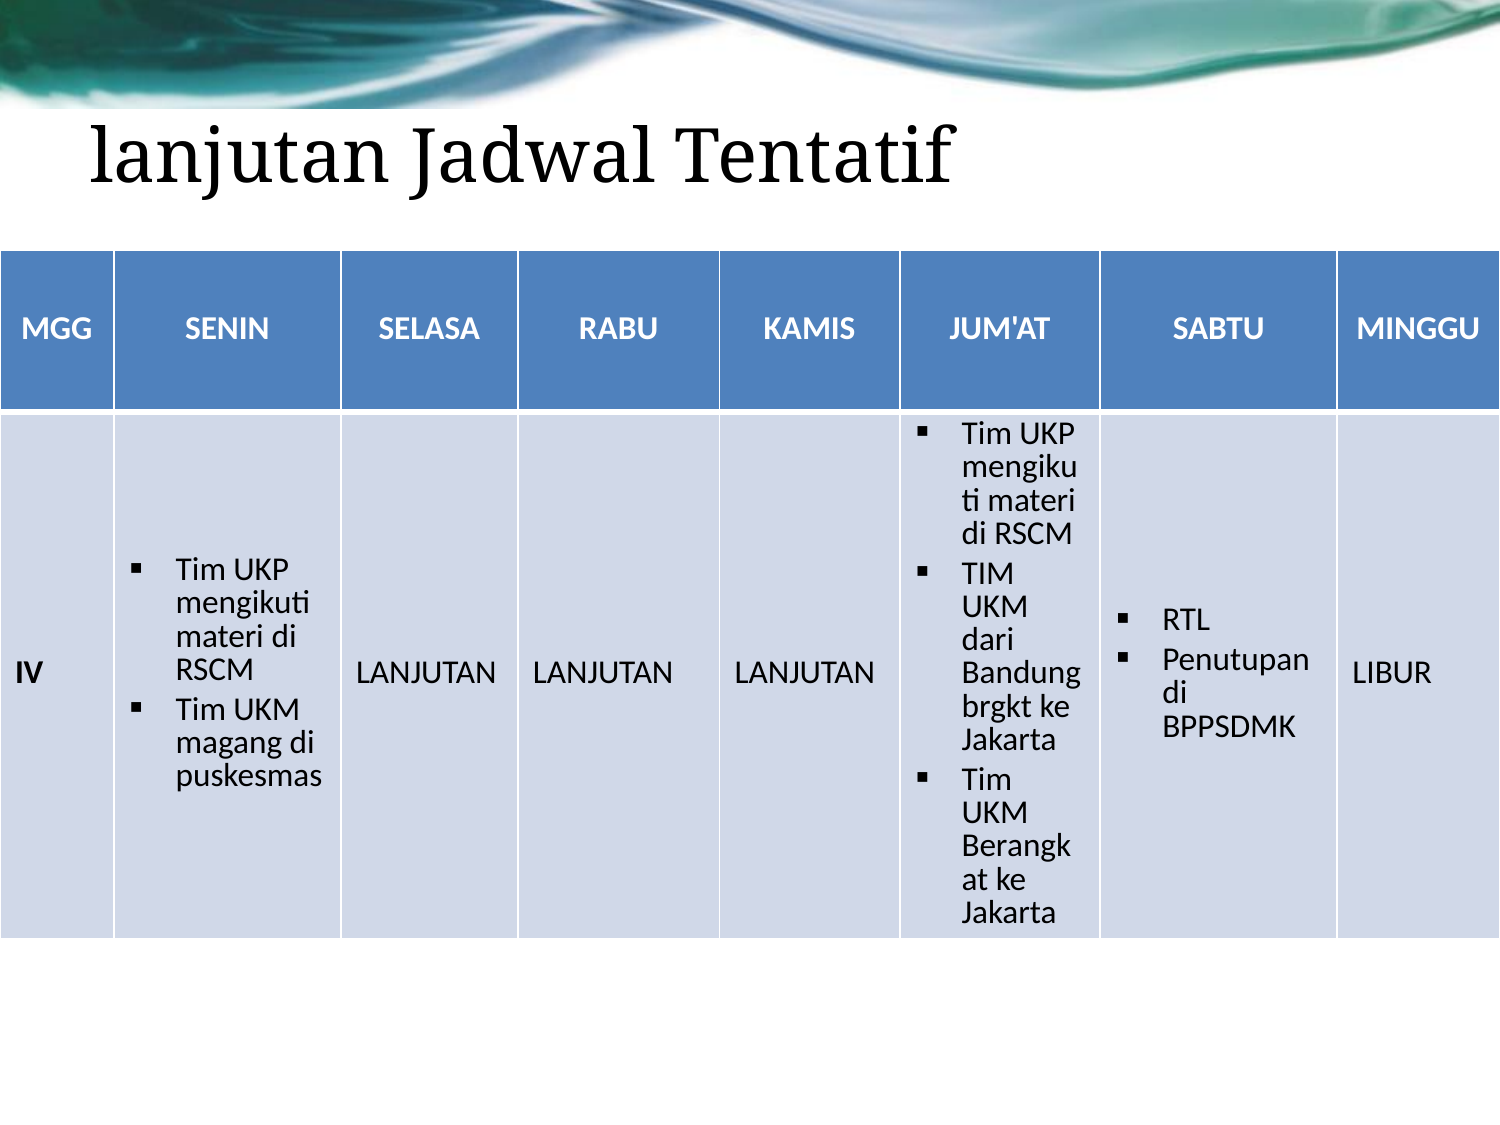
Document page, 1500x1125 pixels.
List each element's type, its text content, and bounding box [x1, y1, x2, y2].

title lanjutan Jadwal Tentatif [75, 99, 1425, 249]
table_cell LANJUTAN [720, 415, 899, 938]
table_cell Tim UKP mengikuti materi di RSCM Tim UKM magang di puskesmas [115, 415, 340, 938]
table_header SABTU [1101, 251, 1336, 409]
table_cell LANJUTAN [342, 415, 517, 938]
table_cell Tim UKP mengikuti materi di RSCM TIM UKM dari Bandung brgkt ke Jakarta Tim UKM Berangkat ke Jakarta [901, 415, 1099, 938]
table_cell LANJUTAN [519, 415, 719, 938]
table_cell IV [1, 415, 113, 938]
picture [0, 0, 1500, 109]
table_header MGG [1, 251, 113, 409]
table_header JUM'AT [901, 251, 1099, 409]
table_cell RTL Penutupan di BPPSDMK [1101, 415, 1336, 938]
table_cell LIBUR [1338, 415, 1499, 938]
table_header MINGGU [1338, 251, 1499, 409]
table_header KAMIS [720, 251, 899, 409]
table_header SELASA [342, 251, 517, 409]
table_header RABU [519, 251, 719, 409]
table_header SENIN [115, 251, 340, 409]
